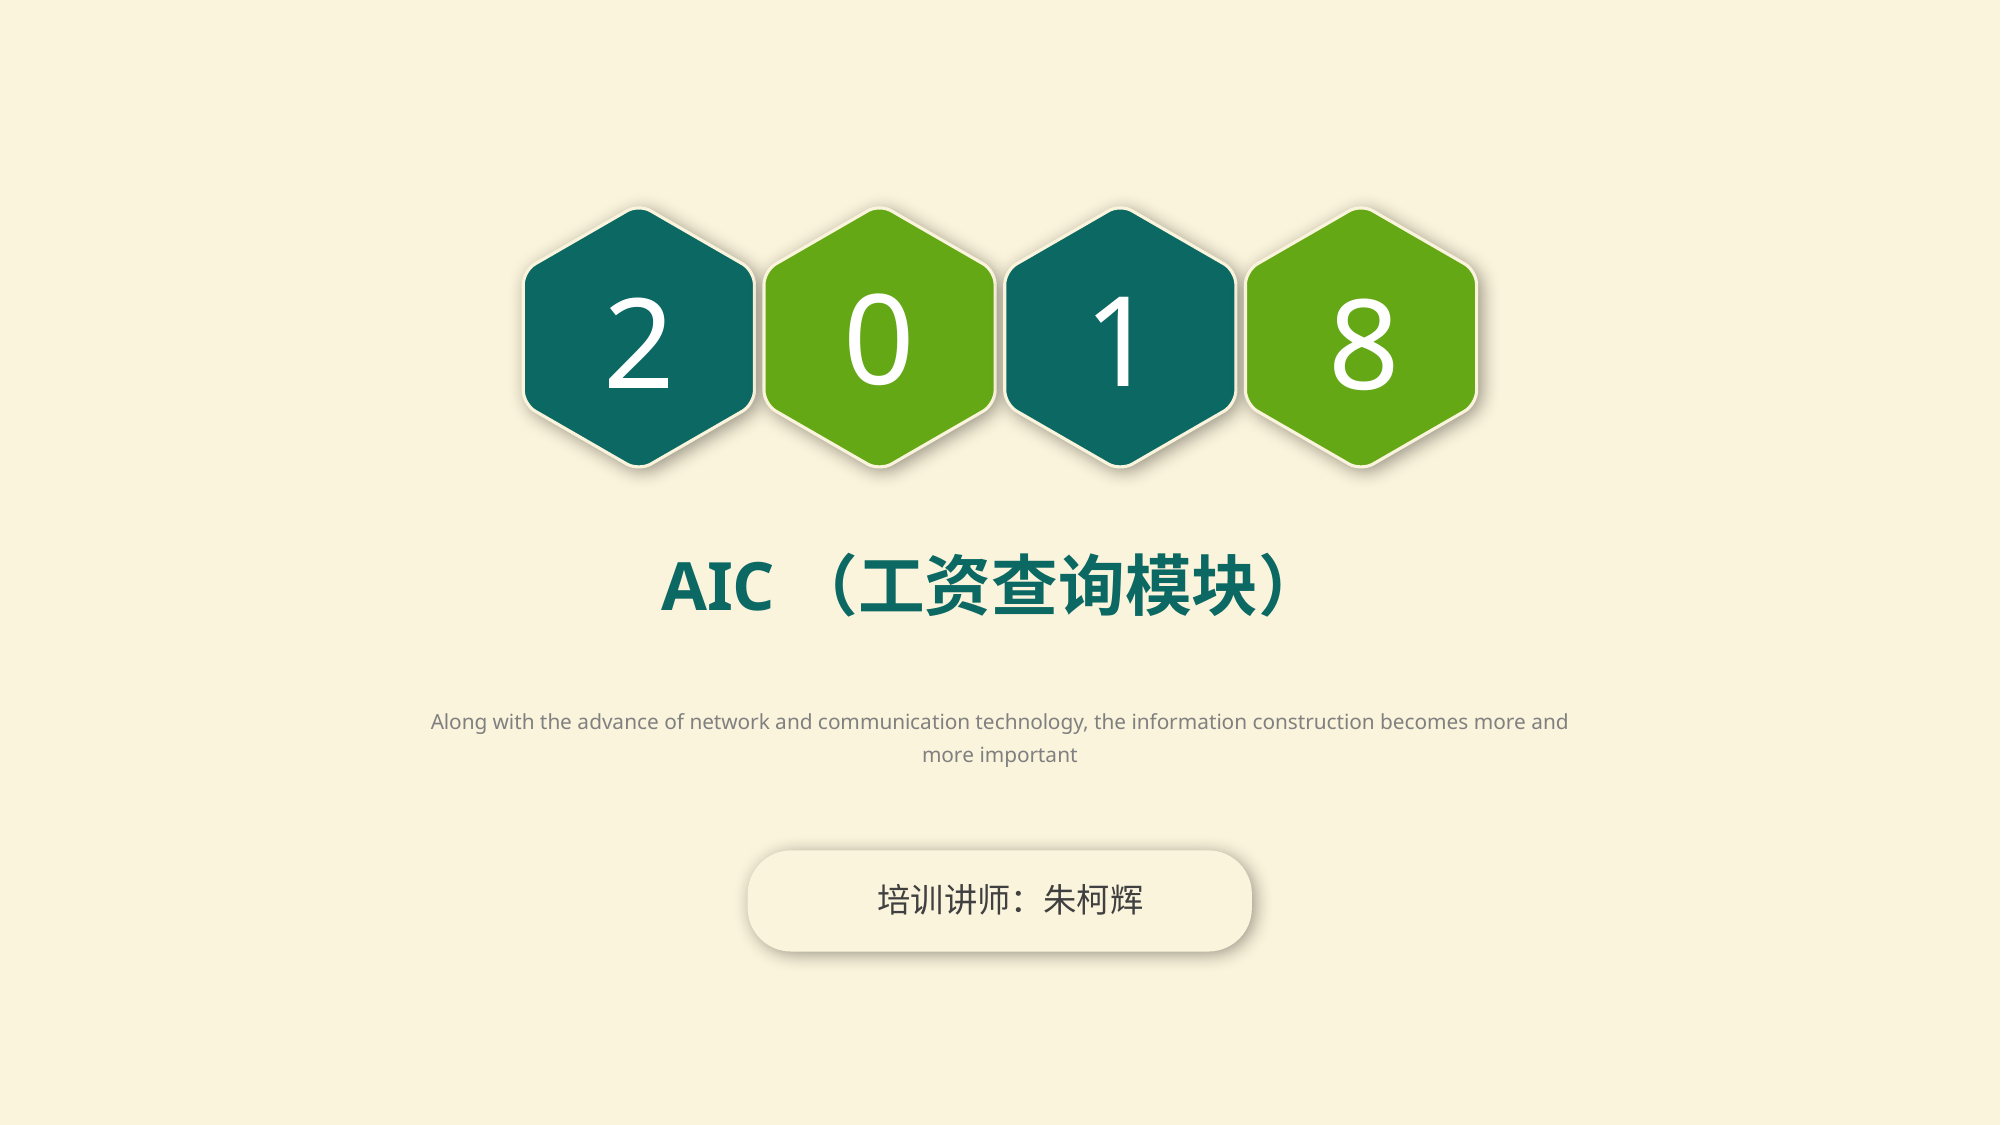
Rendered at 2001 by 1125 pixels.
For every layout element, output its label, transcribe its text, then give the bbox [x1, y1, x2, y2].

text_box 1 [1069, 254, 1171, 419]
text_box [1245, 207, 1477, 467]
text_box AIC（工资查询模块） [646, 536, 1341, 632]
text_box [1004, 207, 1236, 467]
text_box 8 [1313, 257, 1415, 423]
text_box [763, 207, 996, 467]
text_box 培训讲师：朱柯辉 [833, 871, 1188, 928]
text_box 0 [829, 251, 931, 417]
text_box [747, 850, 1252, 952]
text_box [523, 207, 755, 467]
text_box 2 [588, 256, 690, 422]
text_box Along with the advance of network and communication technology, the information construction becomes more and more important [415, 694, 1584, 774]
